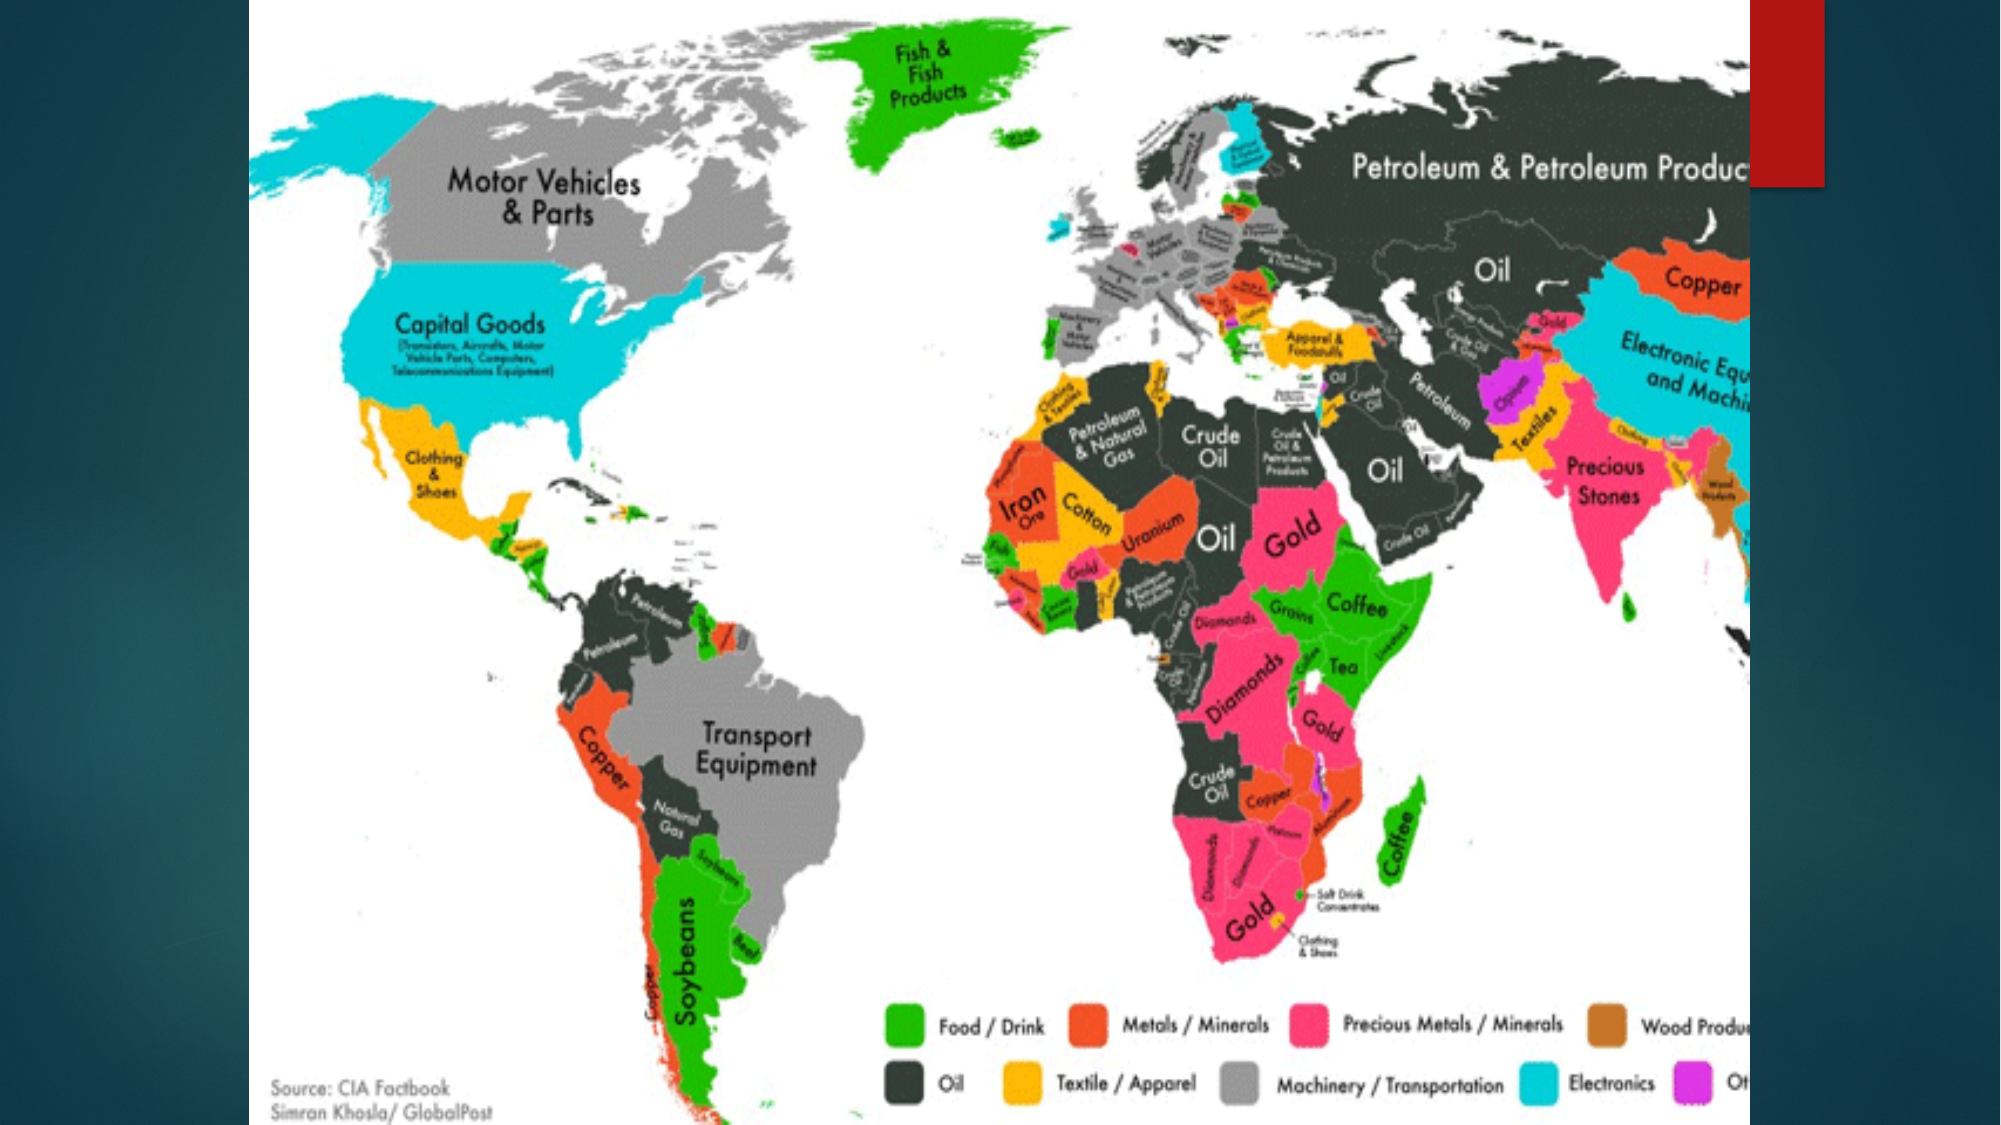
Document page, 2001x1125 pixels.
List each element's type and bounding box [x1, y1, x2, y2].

picture [0, 0, 1751, 1125]
